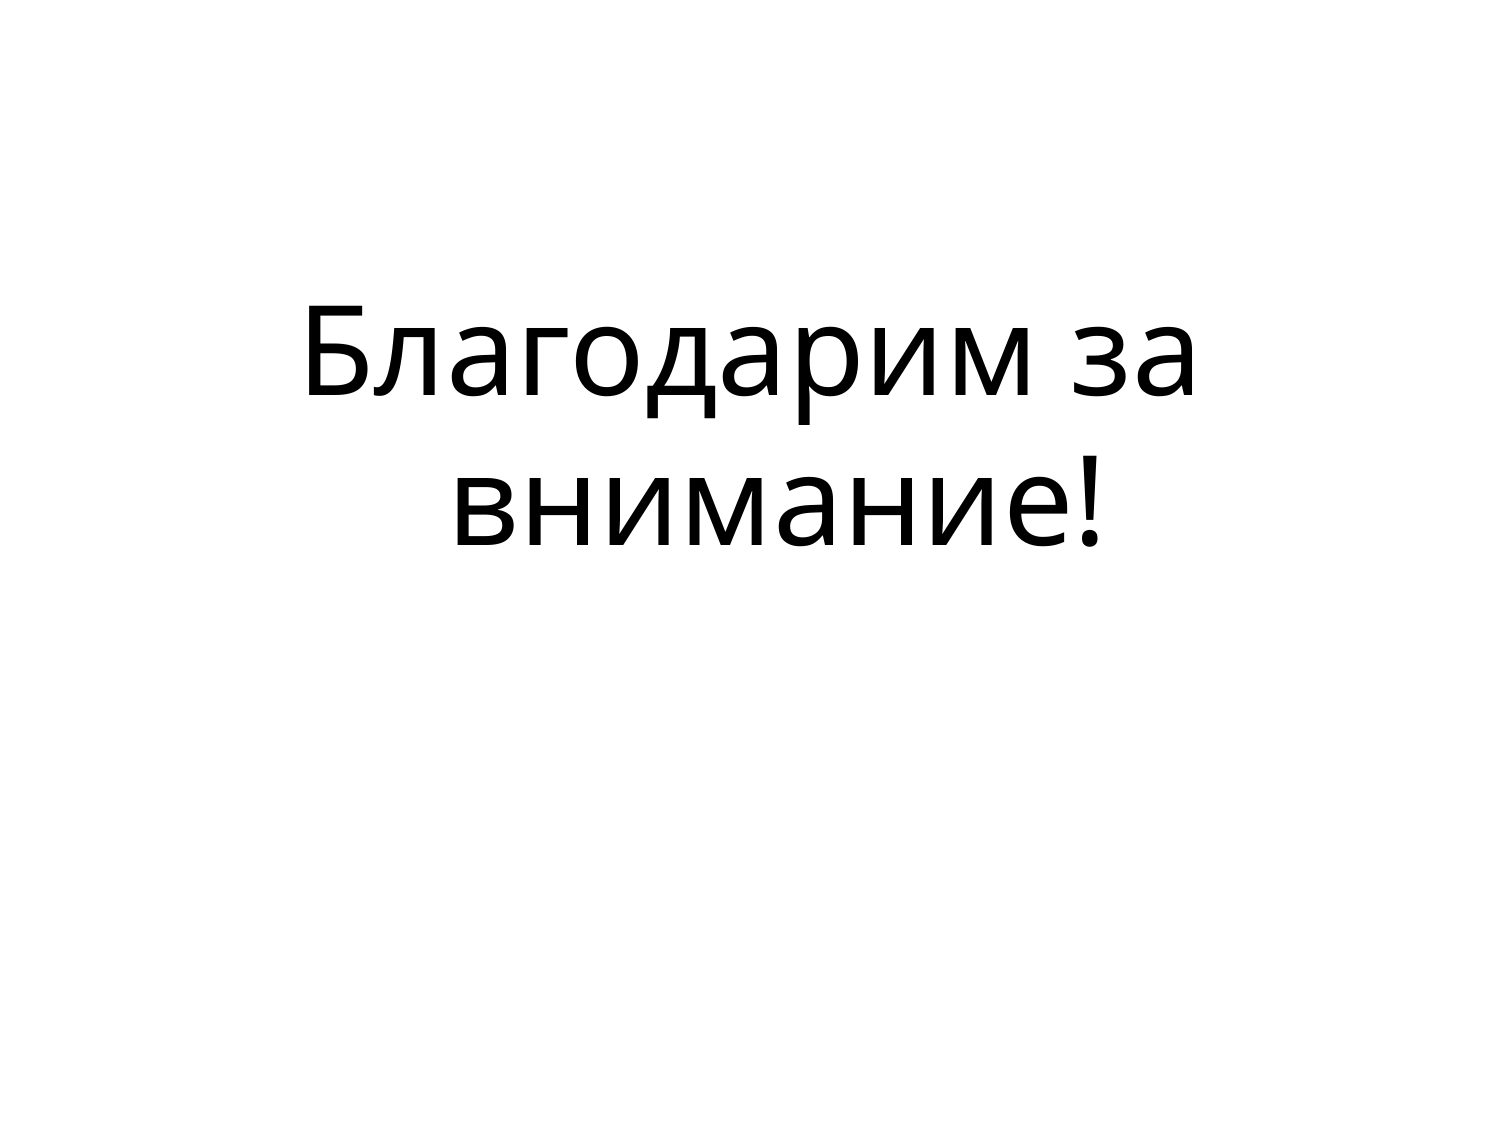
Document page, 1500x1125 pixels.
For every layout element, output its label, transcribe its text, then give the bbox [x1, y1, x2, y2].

list Благодарим за внимание! [75, 262, 1425, 1005]
